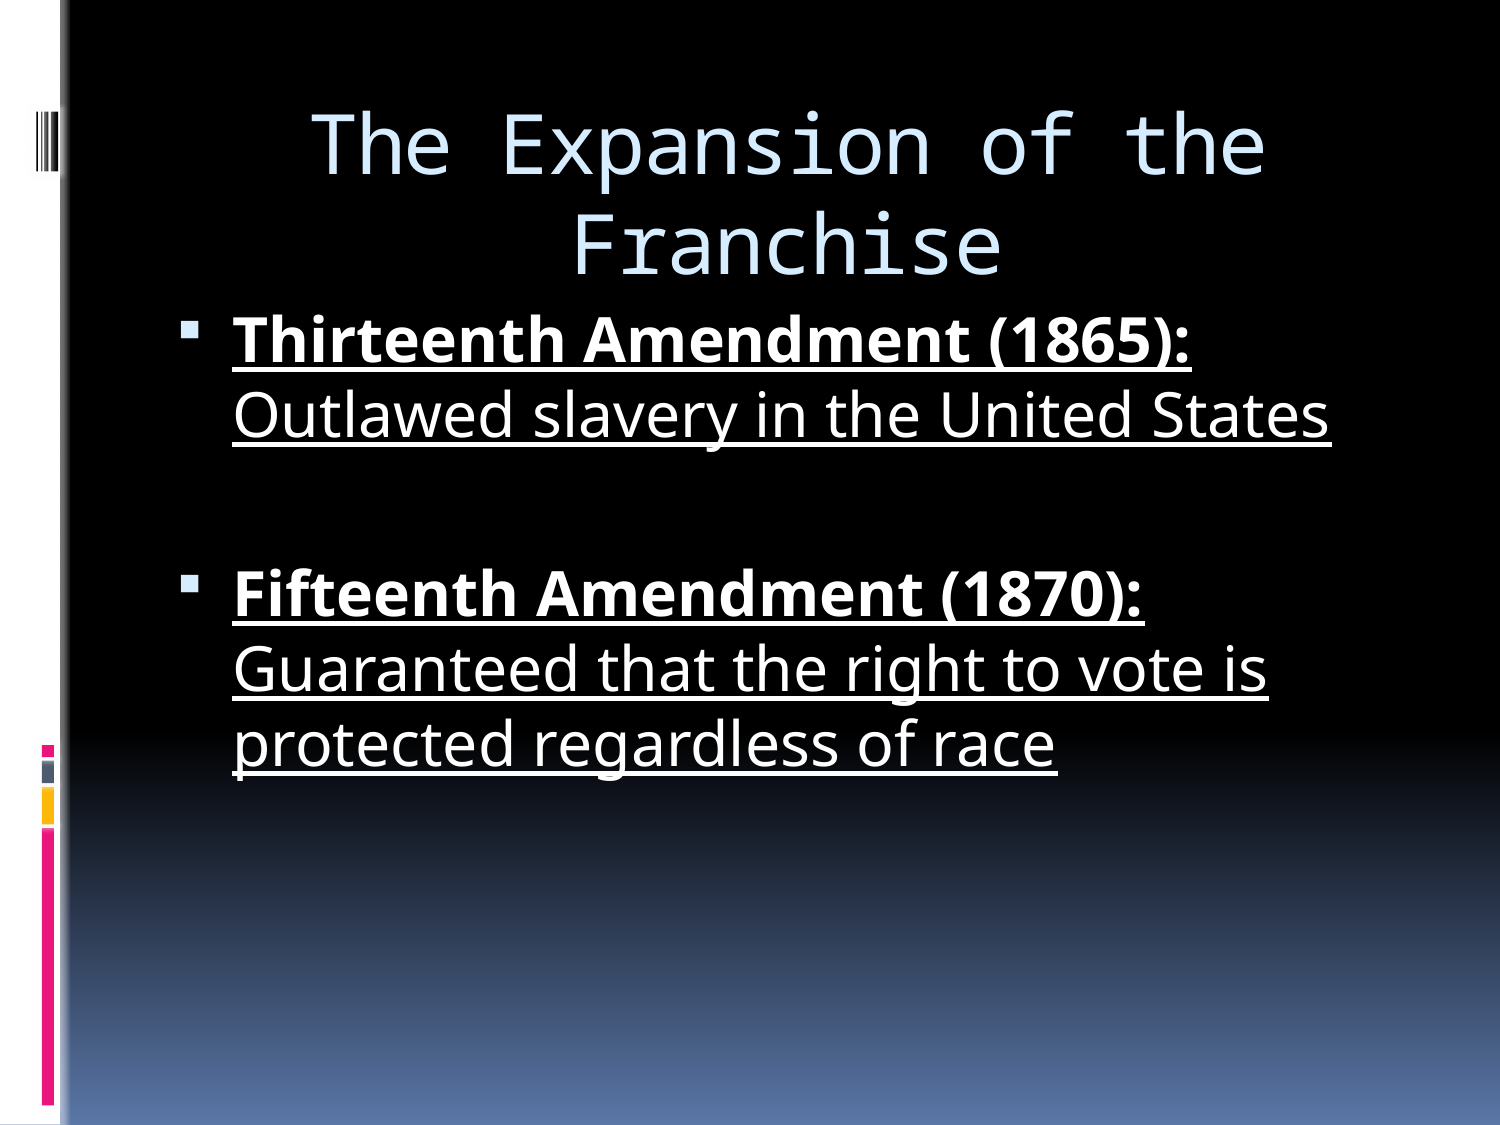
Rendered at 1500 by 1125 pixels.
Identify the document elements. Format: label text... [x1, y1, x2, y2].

title The Expansion of the Franchise [150, 83, 1425, 234]
list Thirteenth Amendment (1865): Outlawed slavery in the United States Fifteenth Amendment (1870): Guaranteed that the right to vote is protected regardless of race [150, 292, 1425, 1043]
